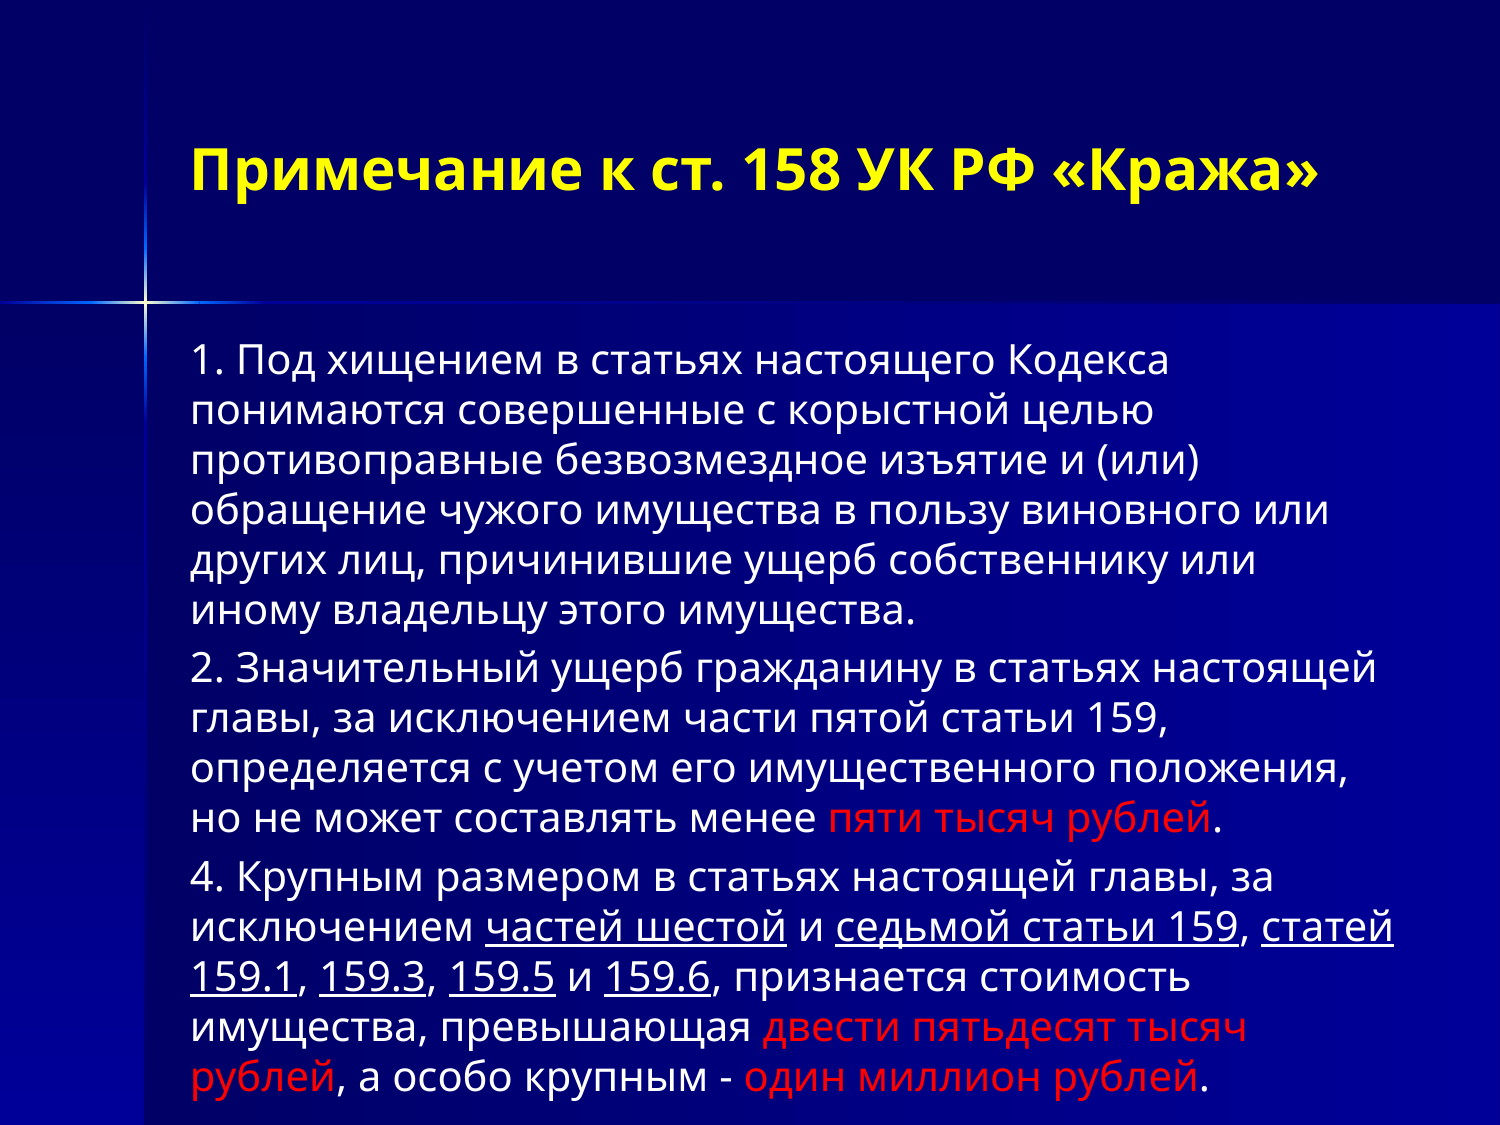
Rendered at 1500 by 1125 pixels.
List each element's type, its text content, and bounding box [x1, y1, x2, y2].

title Примечание к ст. 158 УК РФ «Кража» [174, 50, 1413, 285]
list 1. Под хищением в статьях настоящего Кодекса понимаются совершенные с корыстной целью противоправные безвозмездное изъятие и (или) обращение чужого имущества в пользу виновного или других лиц, причинившие ущерб собственнику или иному владельцу этого имущества. 2. Значительный ущерб гражданину в статьях настоящей главы, за исключением части пятой статьи 159, определяется с учетом его имущественного положения, но не может составлять менее пяти тысяч рублей. 4. Крупным размером в статьях настоящей главы, за исключением частей шестой и седьмой статьи 159, статей 159.1, 159.3, 159.5 и 159.6, признается стоимость имущества, превышающая двести пятьдесят тысяч рублей, а особо крупным - один миллион рублей. [174, 324, 1413, 1000]
